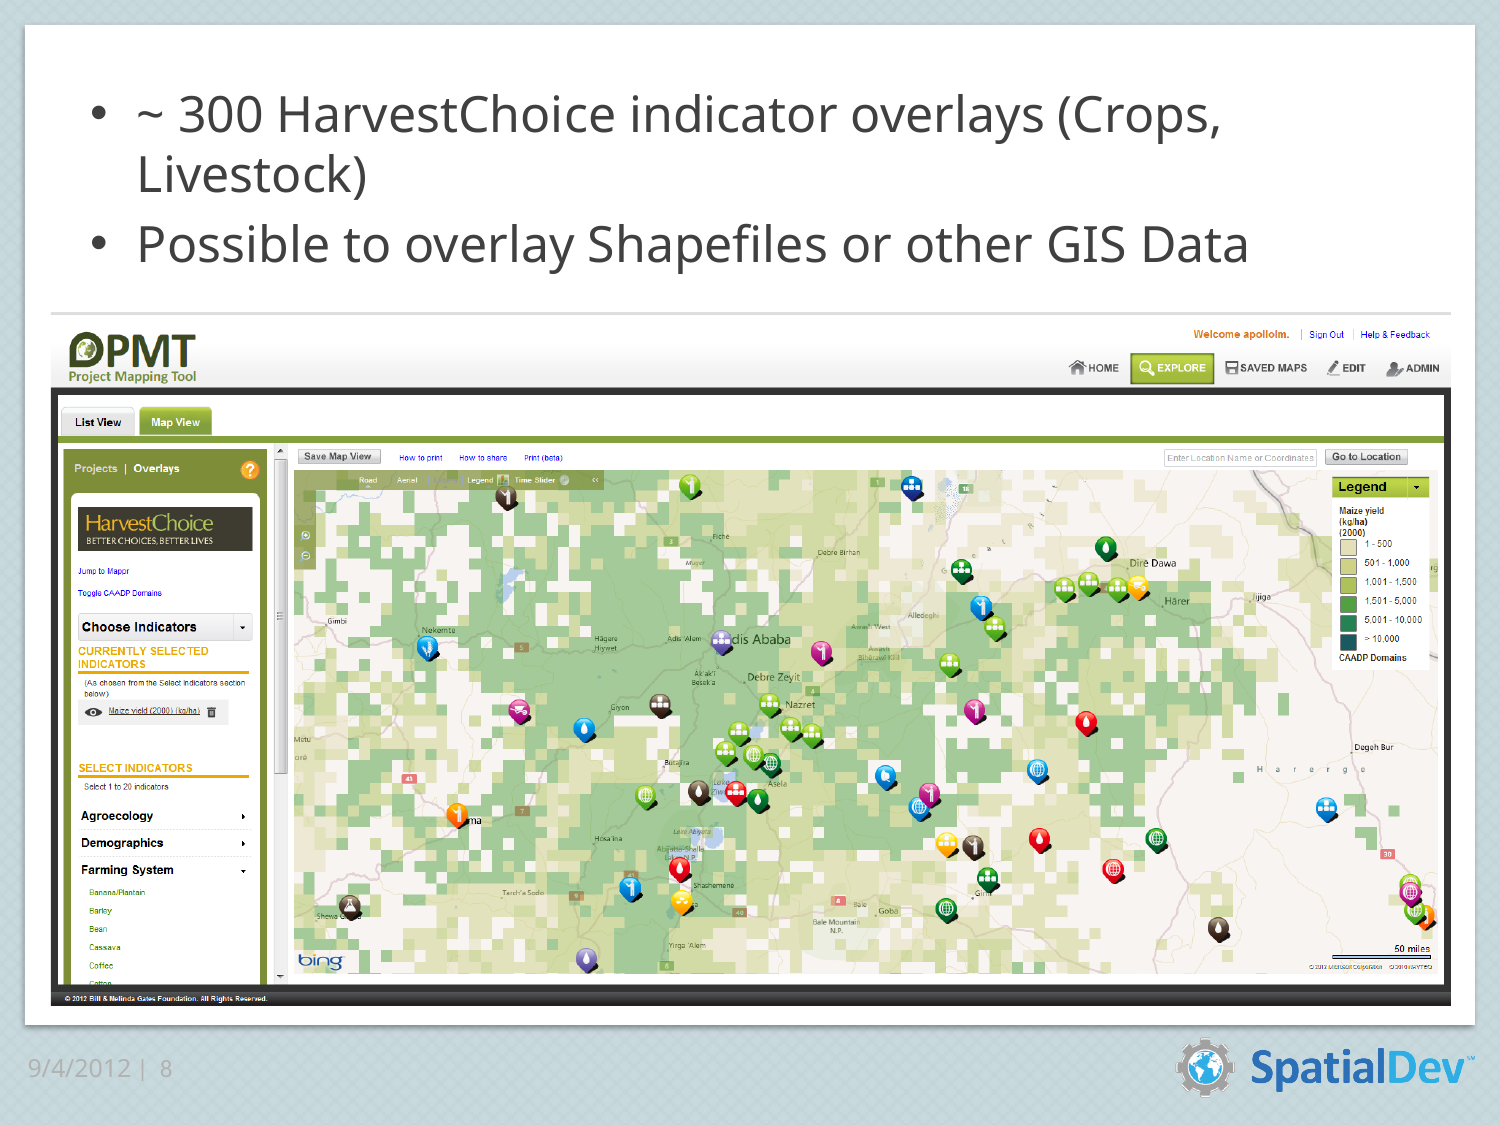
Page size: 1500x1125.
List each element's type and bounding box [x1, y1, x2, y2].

text_box [1174, 1037, 1476, 1099]
picture [0, 0, 1500, 1125]
